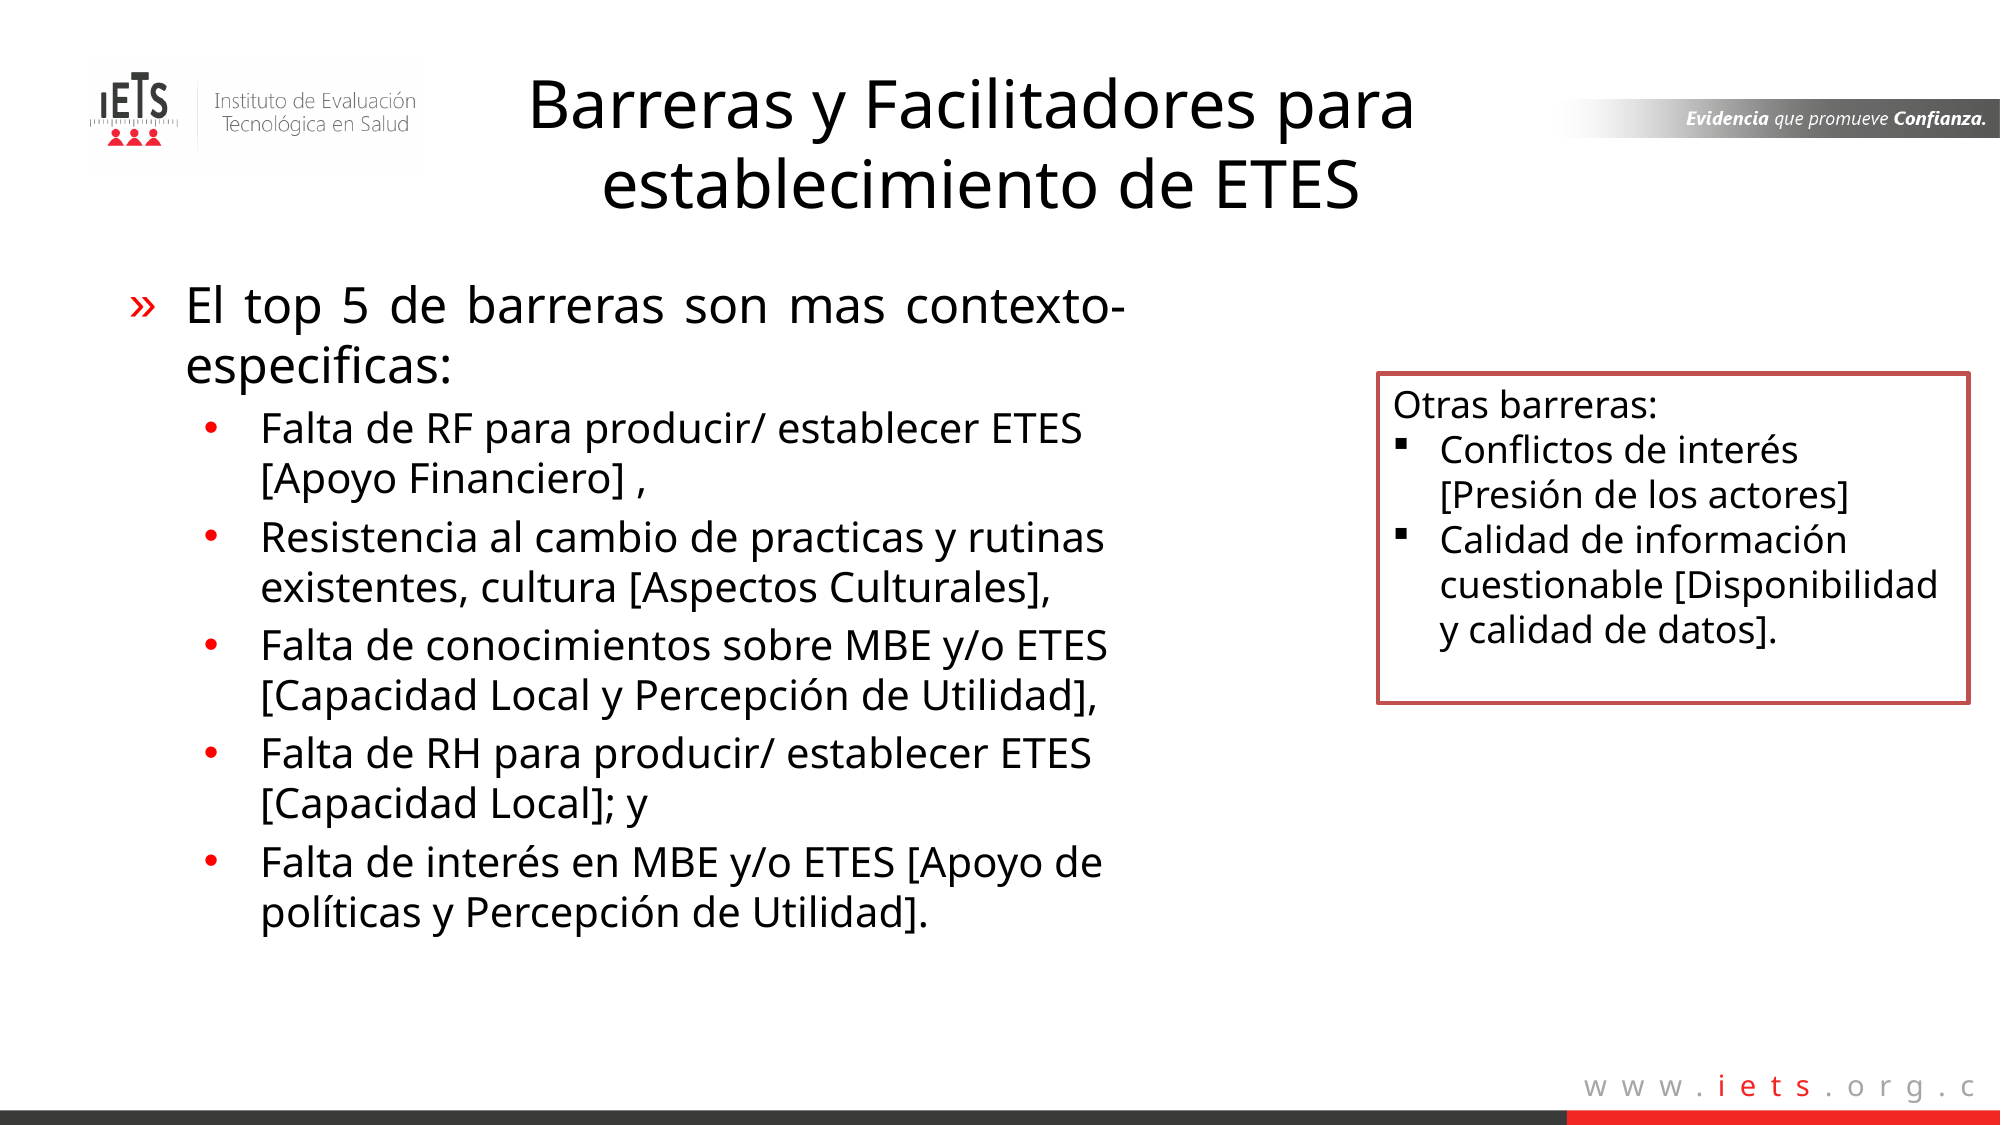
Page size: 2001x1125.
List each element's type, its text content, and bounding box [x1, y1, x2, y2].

list El top 5 de barreras son mas contexto- especificas: Falta de RF para producir/ establecer ETES [Apoyo Financiero] , Resistencia al cambio de practicas y rutinas existentes, cultura [Aspectos Culturales], Falta de conocimientos sobre MBE y/o ETES [Capacidad Local y Percepción de Utilidad], Falta de RH para producir/ establecer ETES [Capacidad Local]; y Falta de interés en MBE y/o ETES [Apoyo de políticas y Percepción de Utilidad]. [114, 196, 1142, 1071]
picture [1674, 99, 2000, 138]
picture [90, 54, 289, 174]
text_box Otras barreras: Conflictos de interés [Presión de los actores] Calidad de información cuestionable [Disponibilidad y calidad de datos]. [1376, 371, 1971, 705]
text_box Barreras y Facilitadores para establecimiento de ETES [289, 54, 1674, 267]
